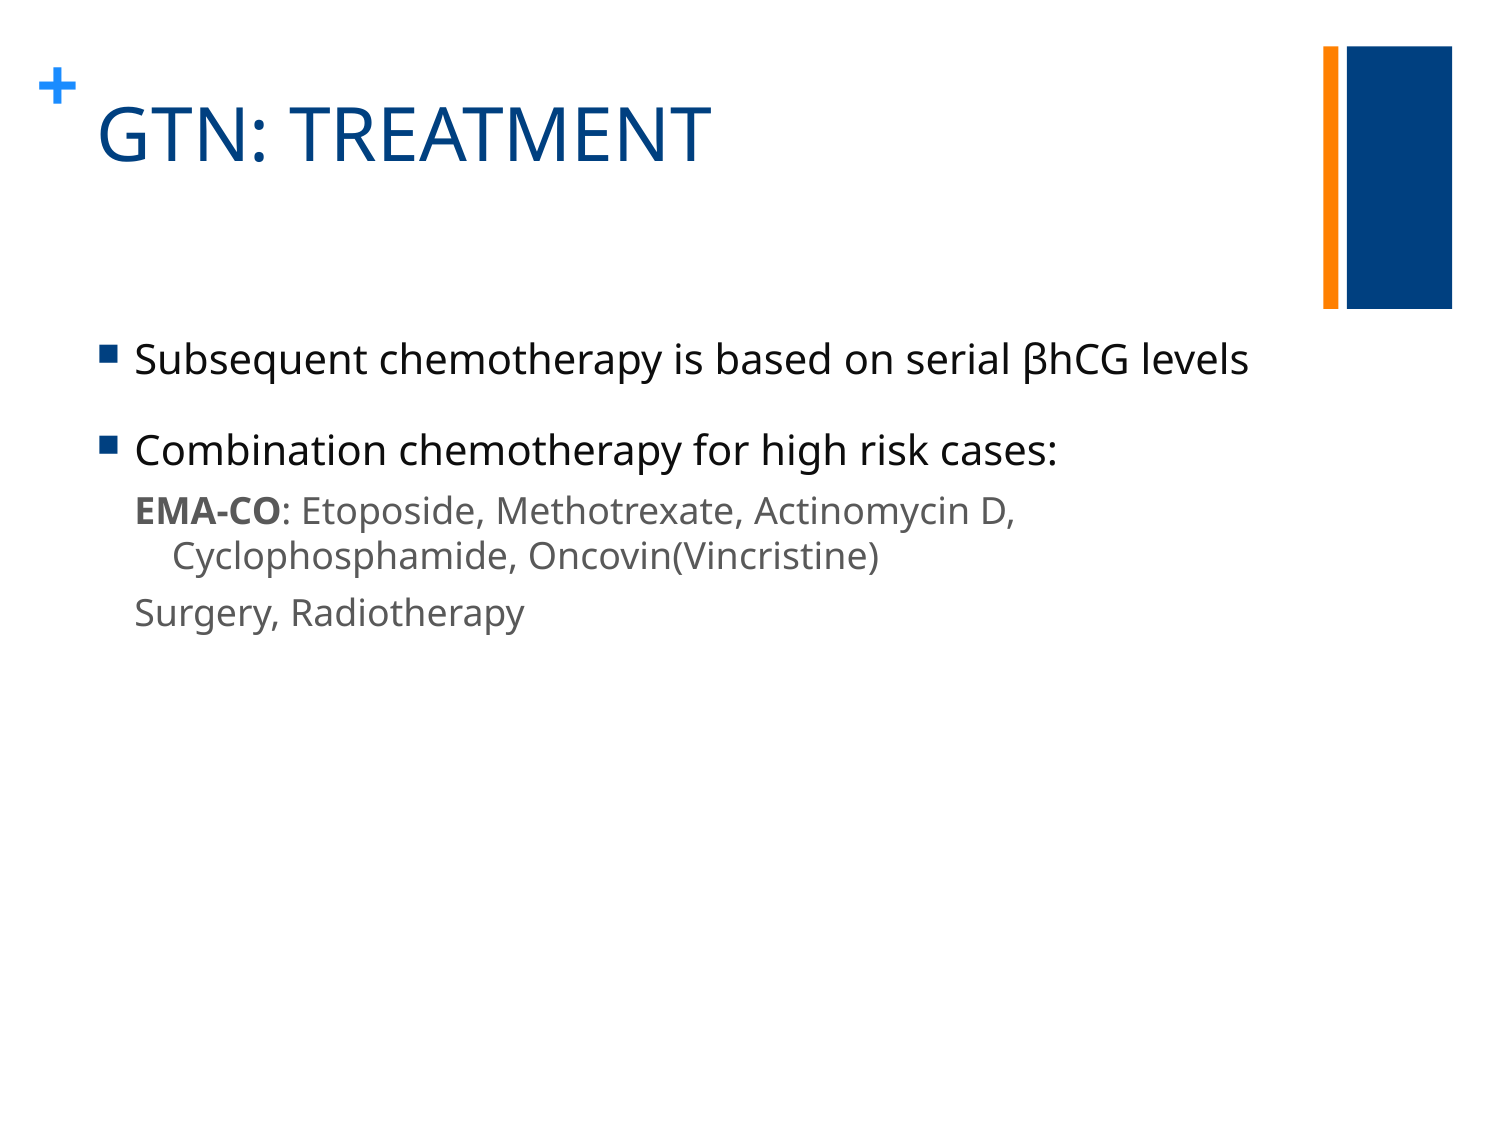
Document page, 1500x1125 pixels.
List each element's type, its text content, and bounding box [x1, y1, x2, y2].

title GTN: TREATMENT [81, 79, 1322, 263]
list Subsequent chemotherapy is based on serial βhCG levels Combination chemotherapy for high risk cases: EMA-CO: Etoposide, Methotrexate, Actinomycin D, Cyclophosphamide, Oncovin(Vincristine) Surgery, Radiotherapy [81, 324, 1322, 1005]
